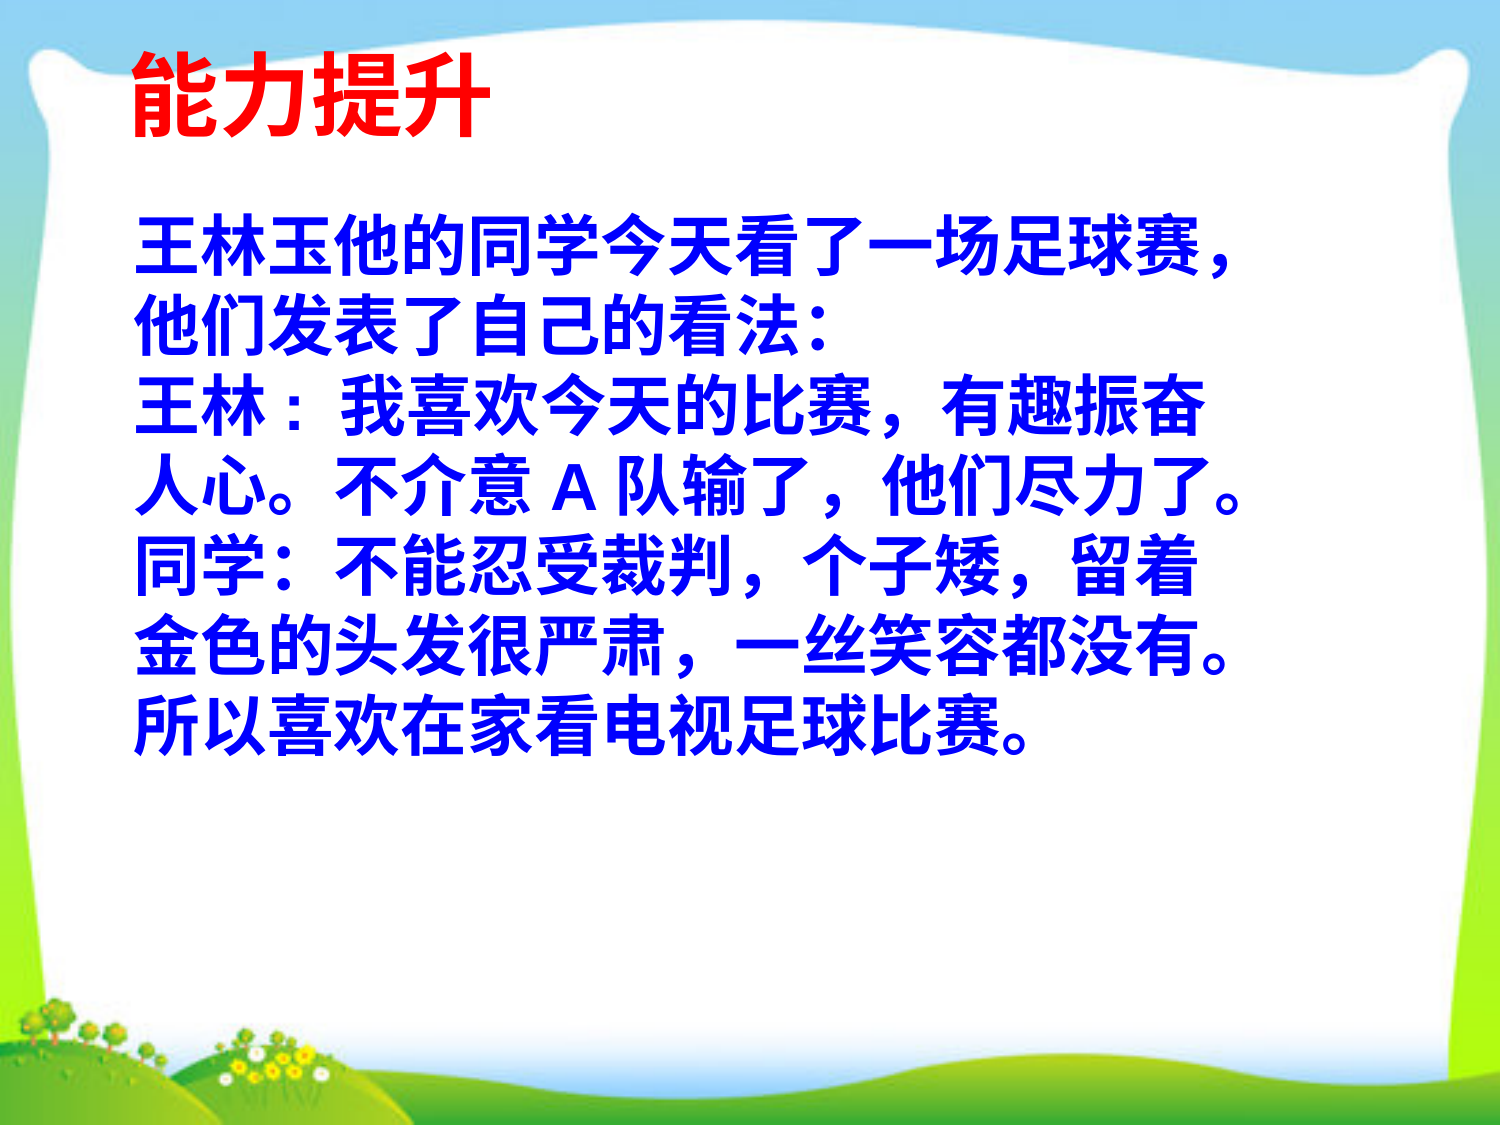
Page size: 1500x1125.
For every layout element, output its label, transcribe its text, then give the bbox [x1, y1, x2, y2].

text_box 能力提升 [112, 30, 510, 156]
picture [0, 0, 1500, 1125]
text_box 王林玉他的同学今天看了一场足球赛， 他们发表了自己的看法： 王林: 我喜欢今天的比赛，有趣振奋 人心。不介意A队输了，他们尽力了。 同学：不能忍受裁判，个子矮，留着 金色的头发很严肃，一丝笑容都没有。 所以喜欢在家看电视足球比赛。 [119, 196, 1297, 851]
